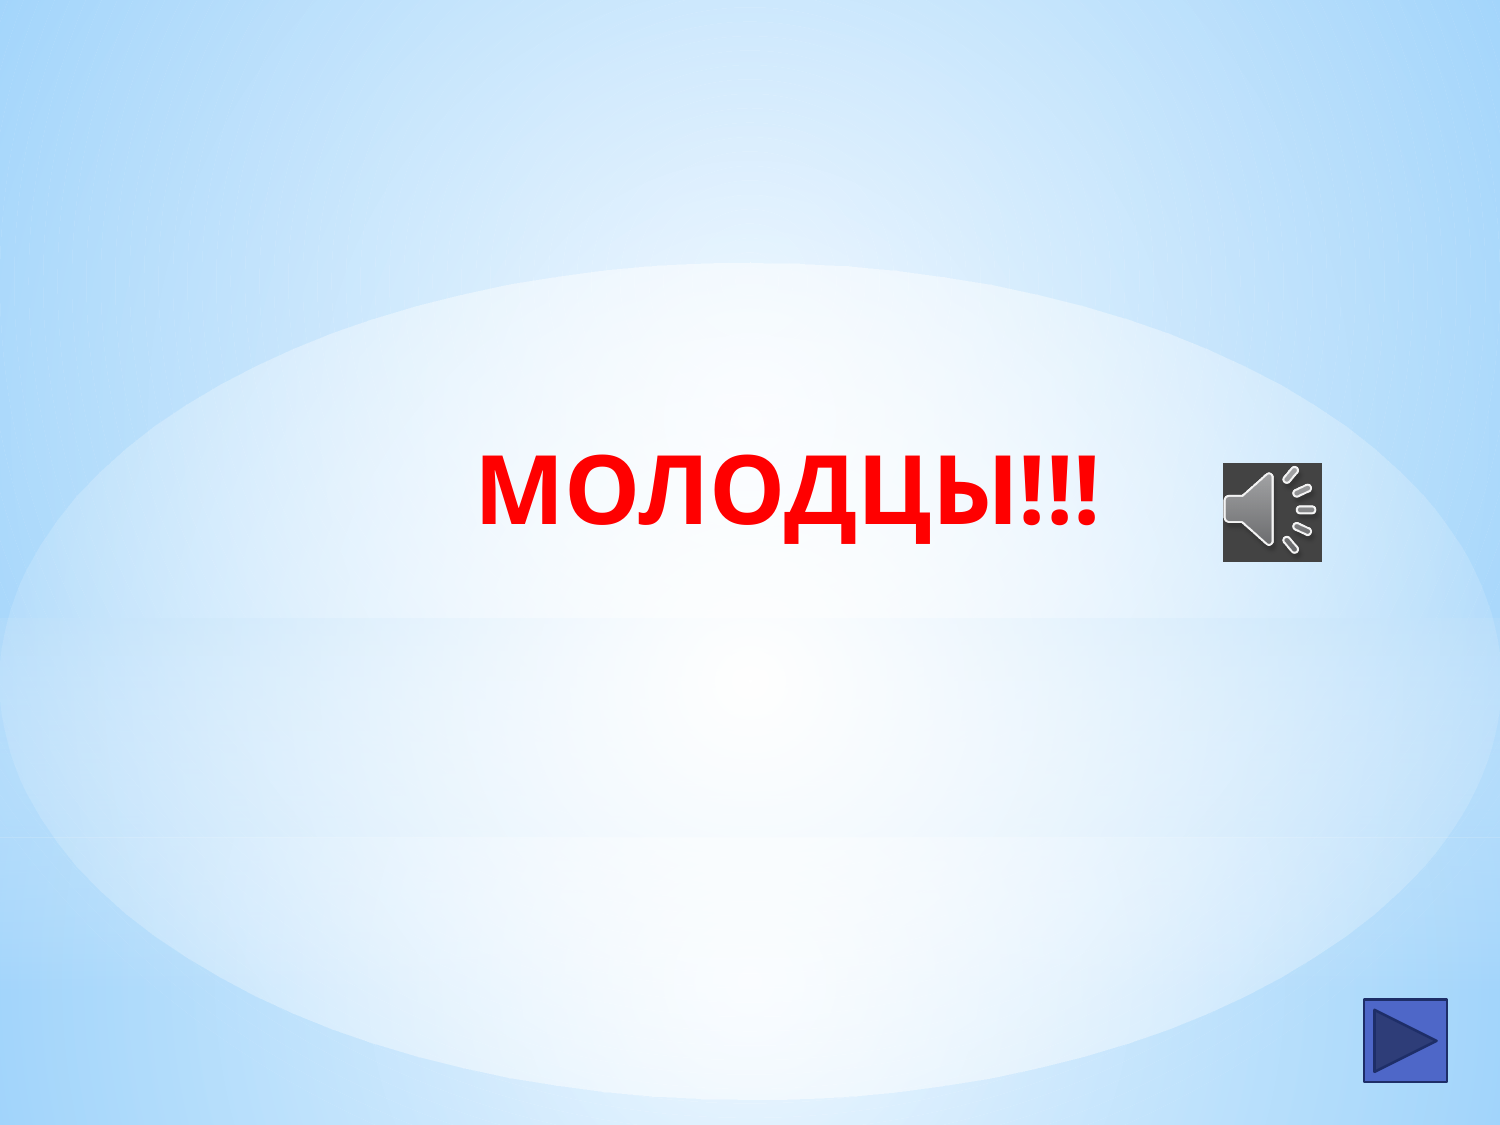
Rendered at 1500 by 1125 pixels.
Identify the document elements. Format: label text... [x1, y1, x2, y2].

picture [1222, 462, 1323, 563]
text_box [1363, 998, 1448, 1083]
title МОЛОДЦЫ!!! [253, 420, 1323, 609]
